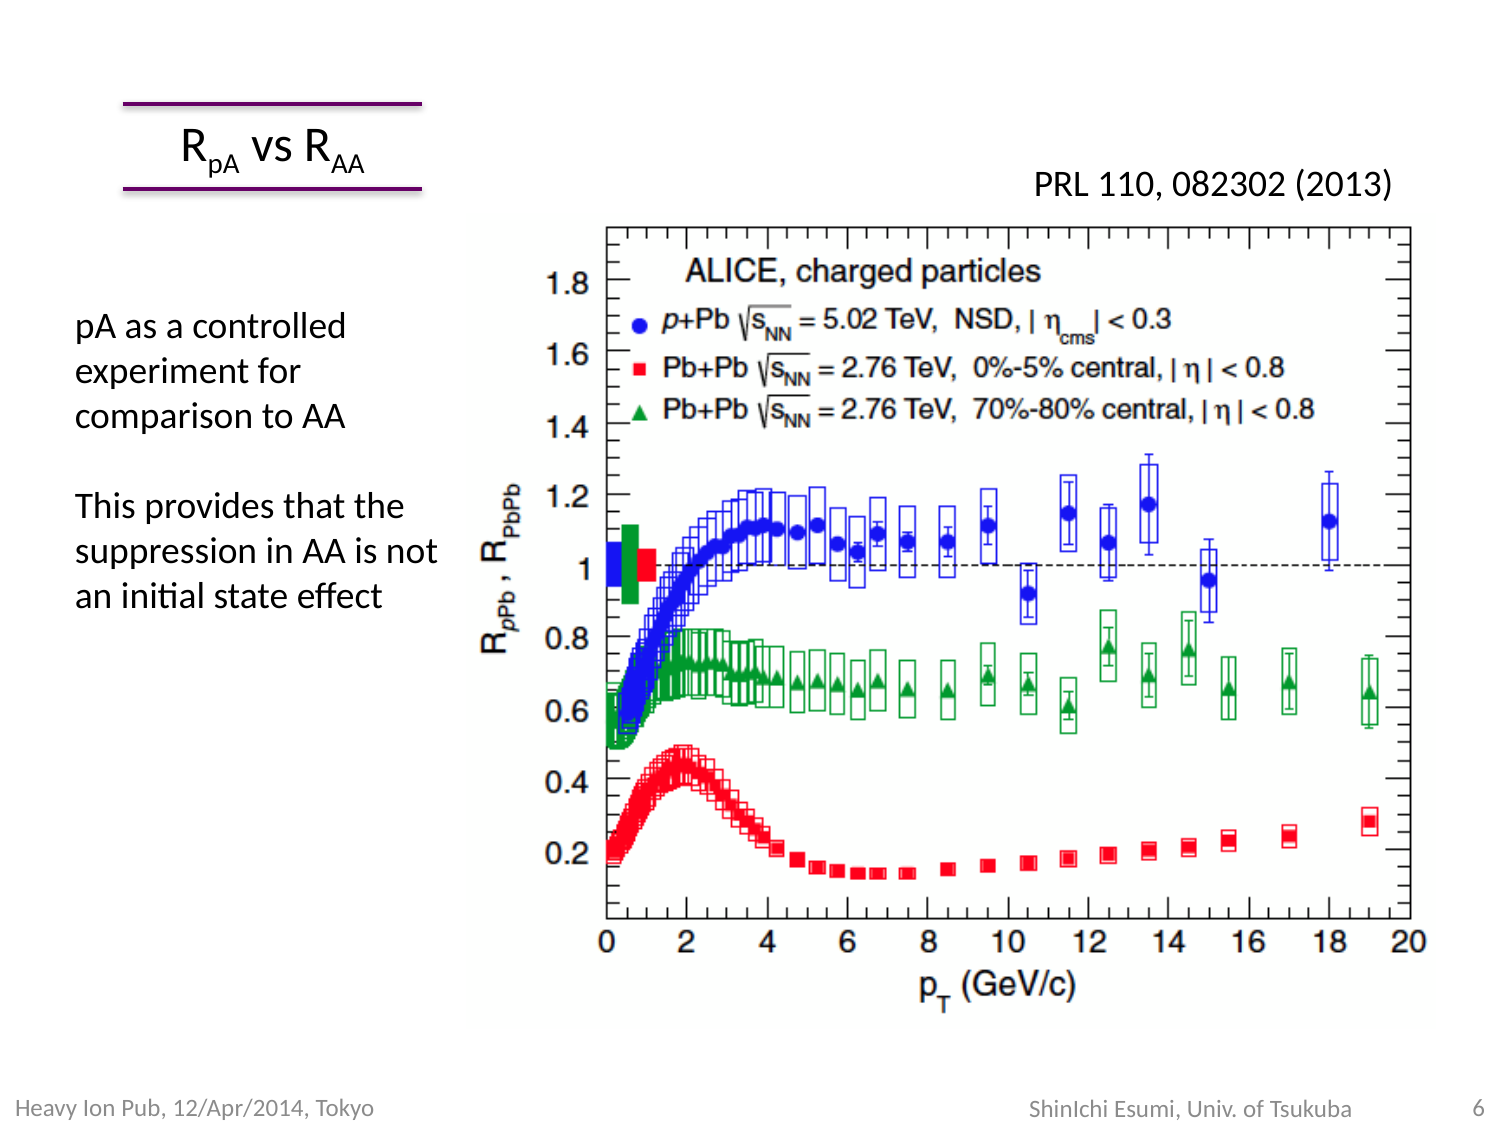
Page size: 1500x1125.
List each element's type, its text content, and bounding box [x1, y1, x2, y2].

text_box PRL 110, 082302 (2013) [1019, 151, 1409, 211]
slide_number Heavy Ion Pub, 12/Apr/2014, Tokyo [0, 1087, 405, 1125]
text_box RpA vs RAA [122, 113, 423, 187]
picture [466, 213, 1437, 1029]
slide_number 6 [1402, 1087, 1500, 1125]
footer ShinIchi Esumi, Univ. of Tsukuba [1001, 1087, 1381, 1125]
text_box pA as a controlled experiment for comparison to AA This provides that the suppression in AA is not an initial state effect [60, 293, 461, 624]
